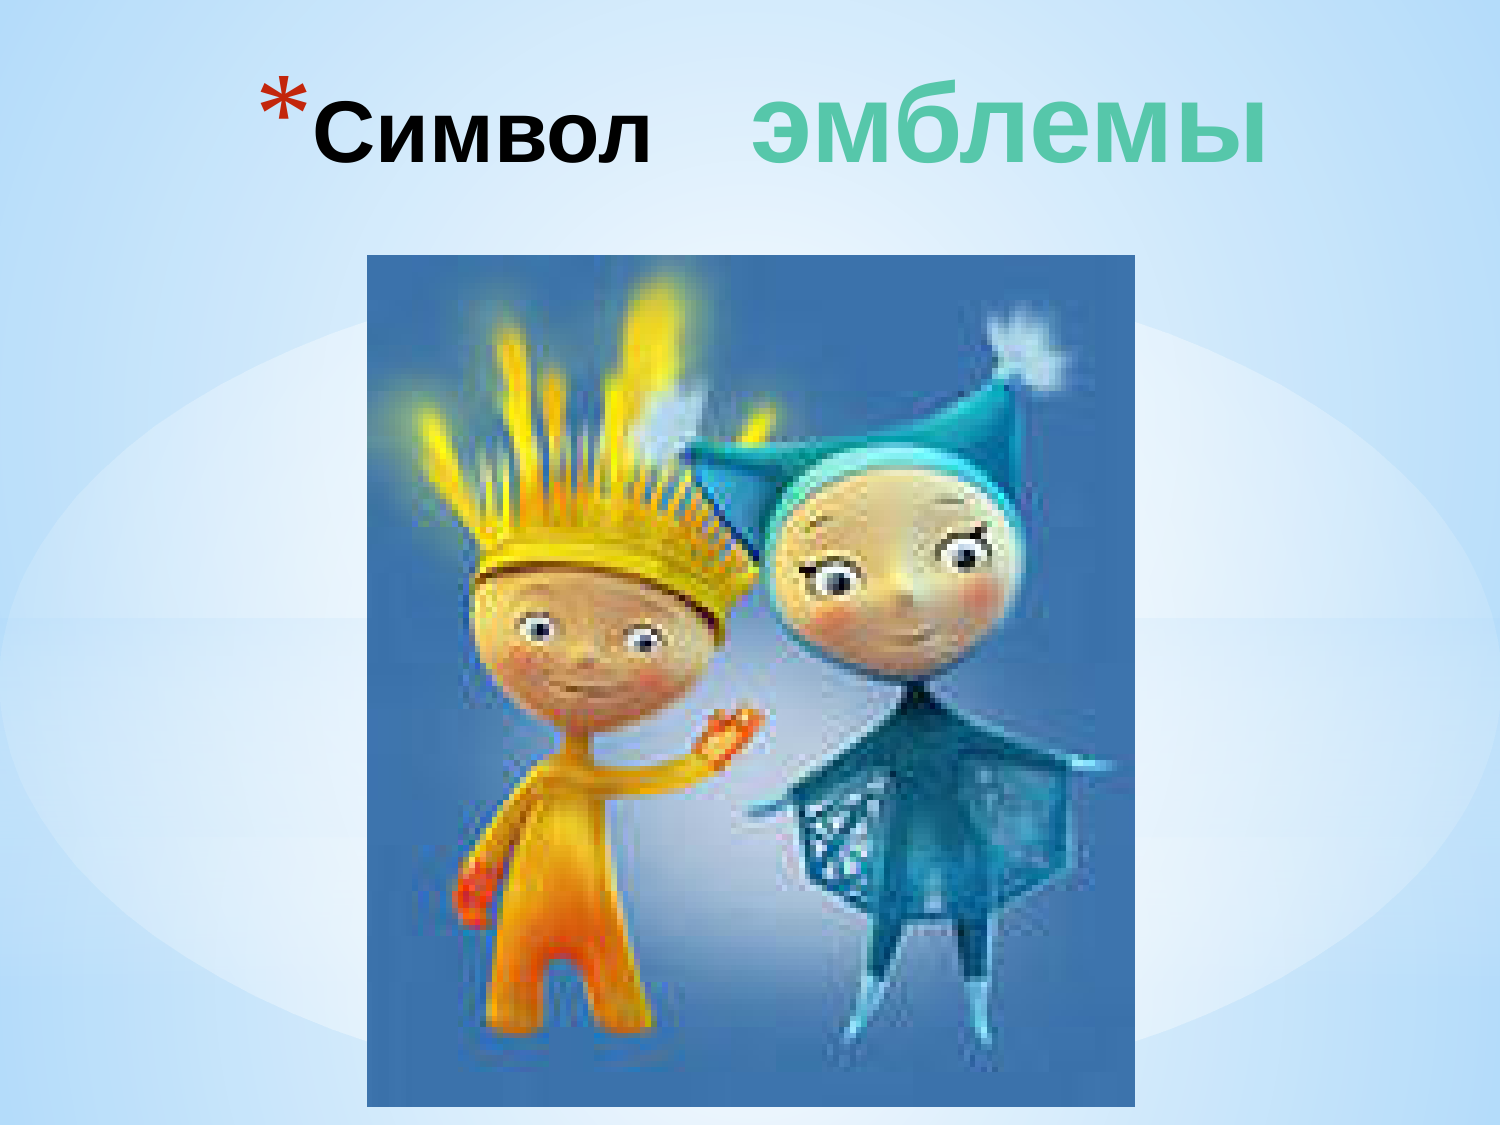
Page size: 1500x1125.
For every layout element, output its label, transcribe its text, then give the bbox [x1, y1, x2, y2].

title Символ эмблемы [216, 42, 1286, 231]
picture [367, 255, 1135, 1108]
